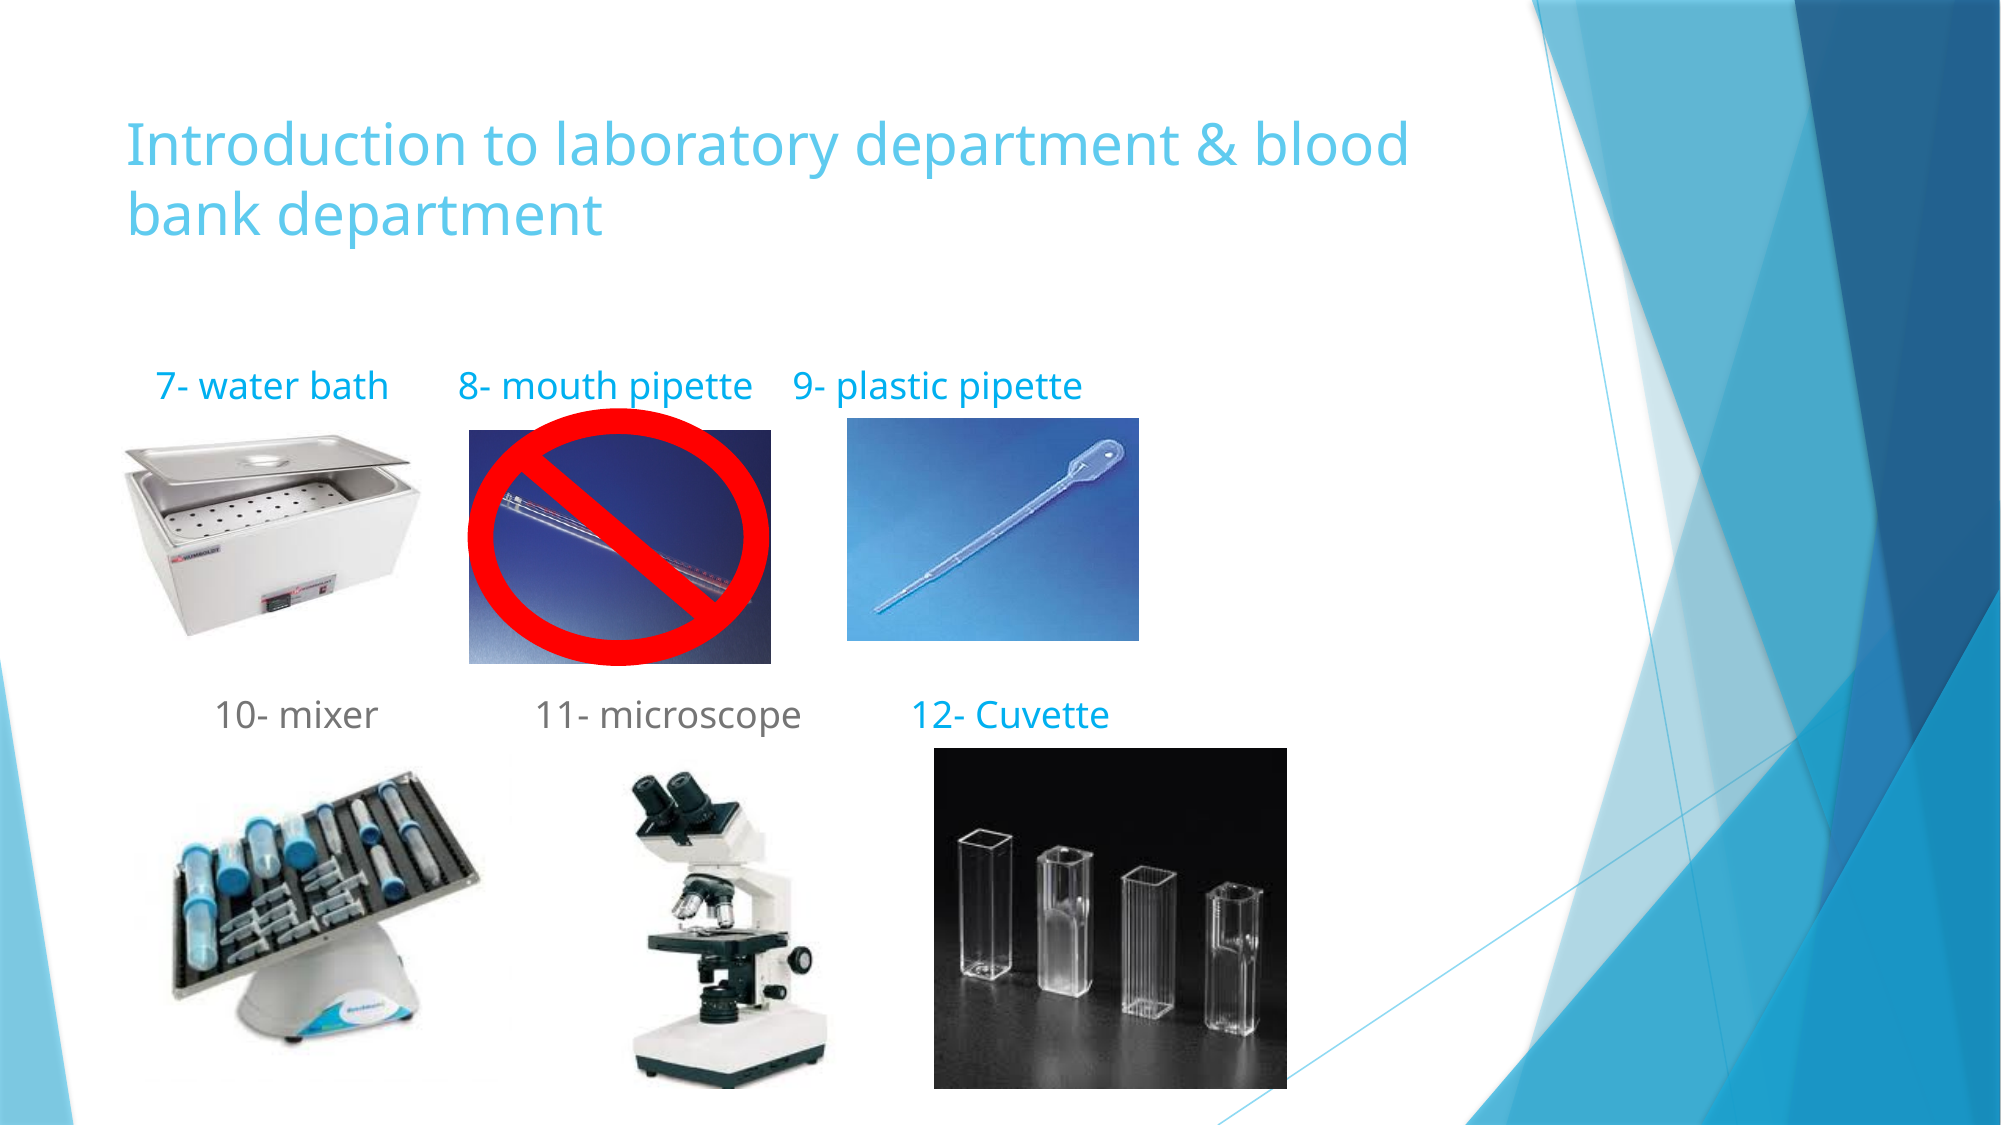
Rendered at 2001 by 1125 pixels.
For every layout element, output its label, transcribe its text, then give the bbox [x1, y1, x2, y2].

picture [847, 417, 1139, 642]
list 7- water bath 8- mouth pipette 9- plastic pipette 10- mixer 11- microscope 12- Cuvette [111, 354, 1522, 992]
picture [468, 430, 772, 664]
title Introduction to laboratory department & blood bank department [111, 99, 1522, 317]
picture [934, 747, 1287, 1089]
text_box [536, 408, 701, 429]
picture [534, 747, 887, 1089]
picture [133, 754, 512, 1082]
picture [110, 430, 428, 642]
